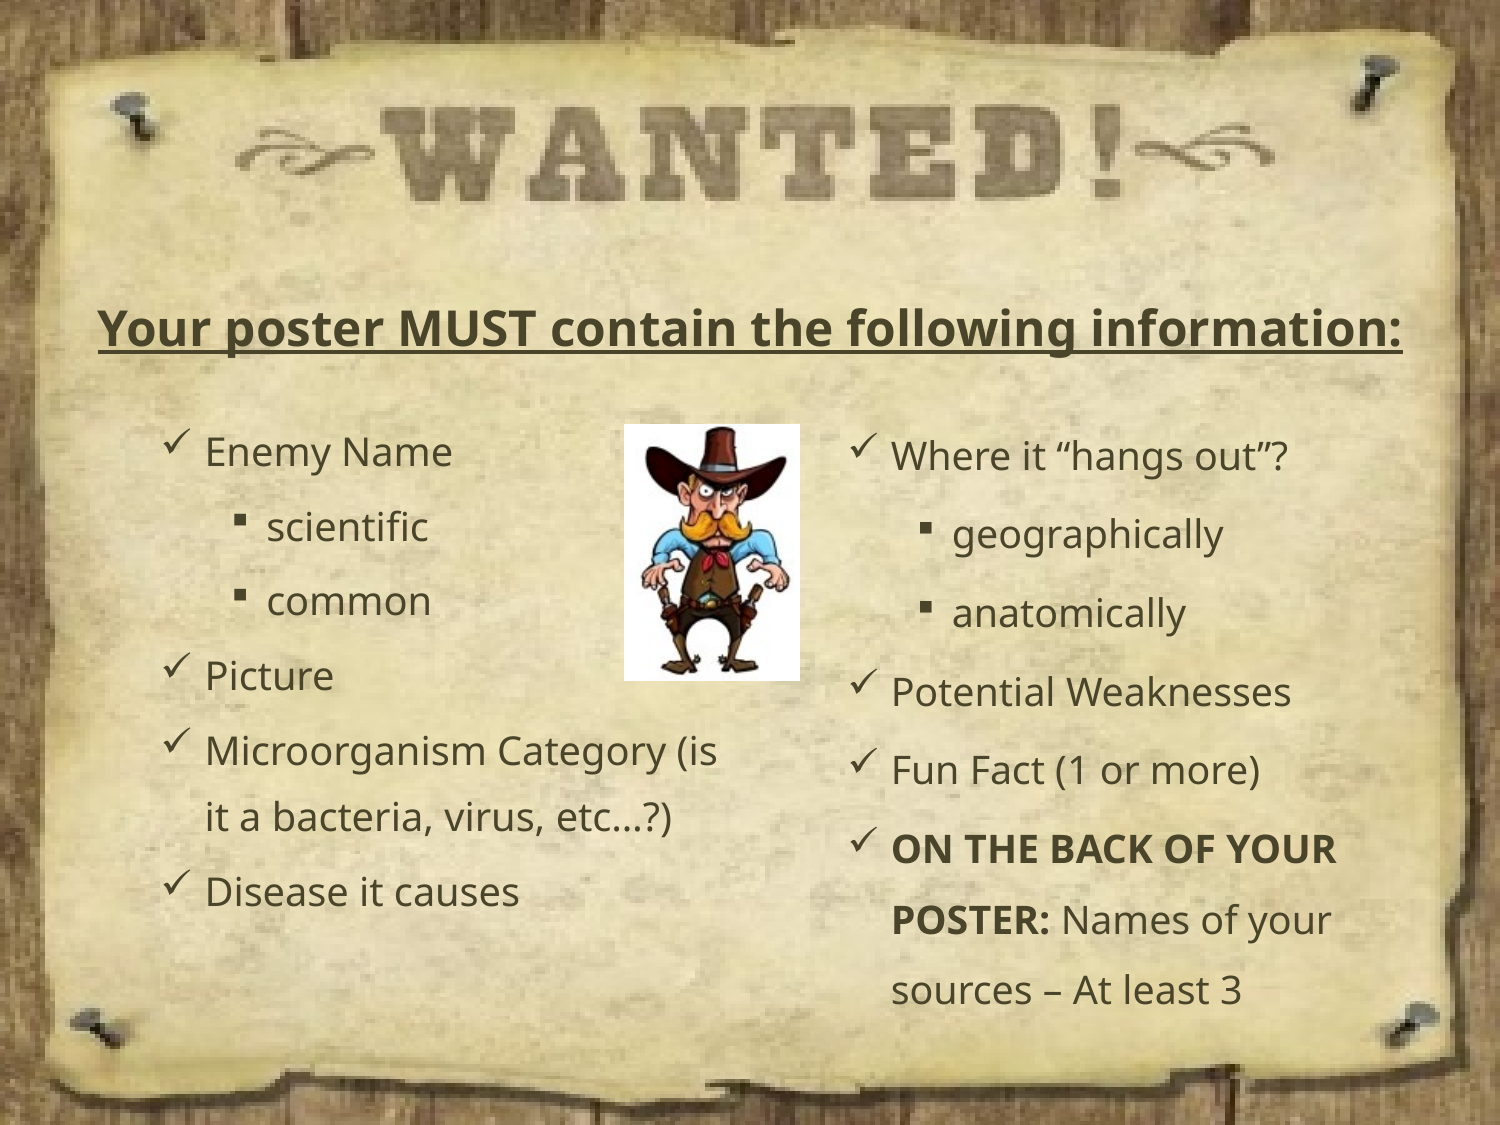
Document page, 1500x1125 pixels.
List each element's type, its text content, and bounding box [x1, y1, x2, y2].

list Enemy Name scientific common Picture Microorganism Category (is it a bacteria, virus, etc…?) Disease it causes [75, 399, 738, 992]
title Your poster MUST contain the following information: [75, 262, 1425, 423]
picture [0, 0, 1500, 1125]
list Where it “hangs out”? geographically anatomically Potential Weaknesses Fun Fact (1 or more) ON THE BACK OF YOUR POSTER: Names of your sources – At least 3 [762, 399, 1425, 1025]
